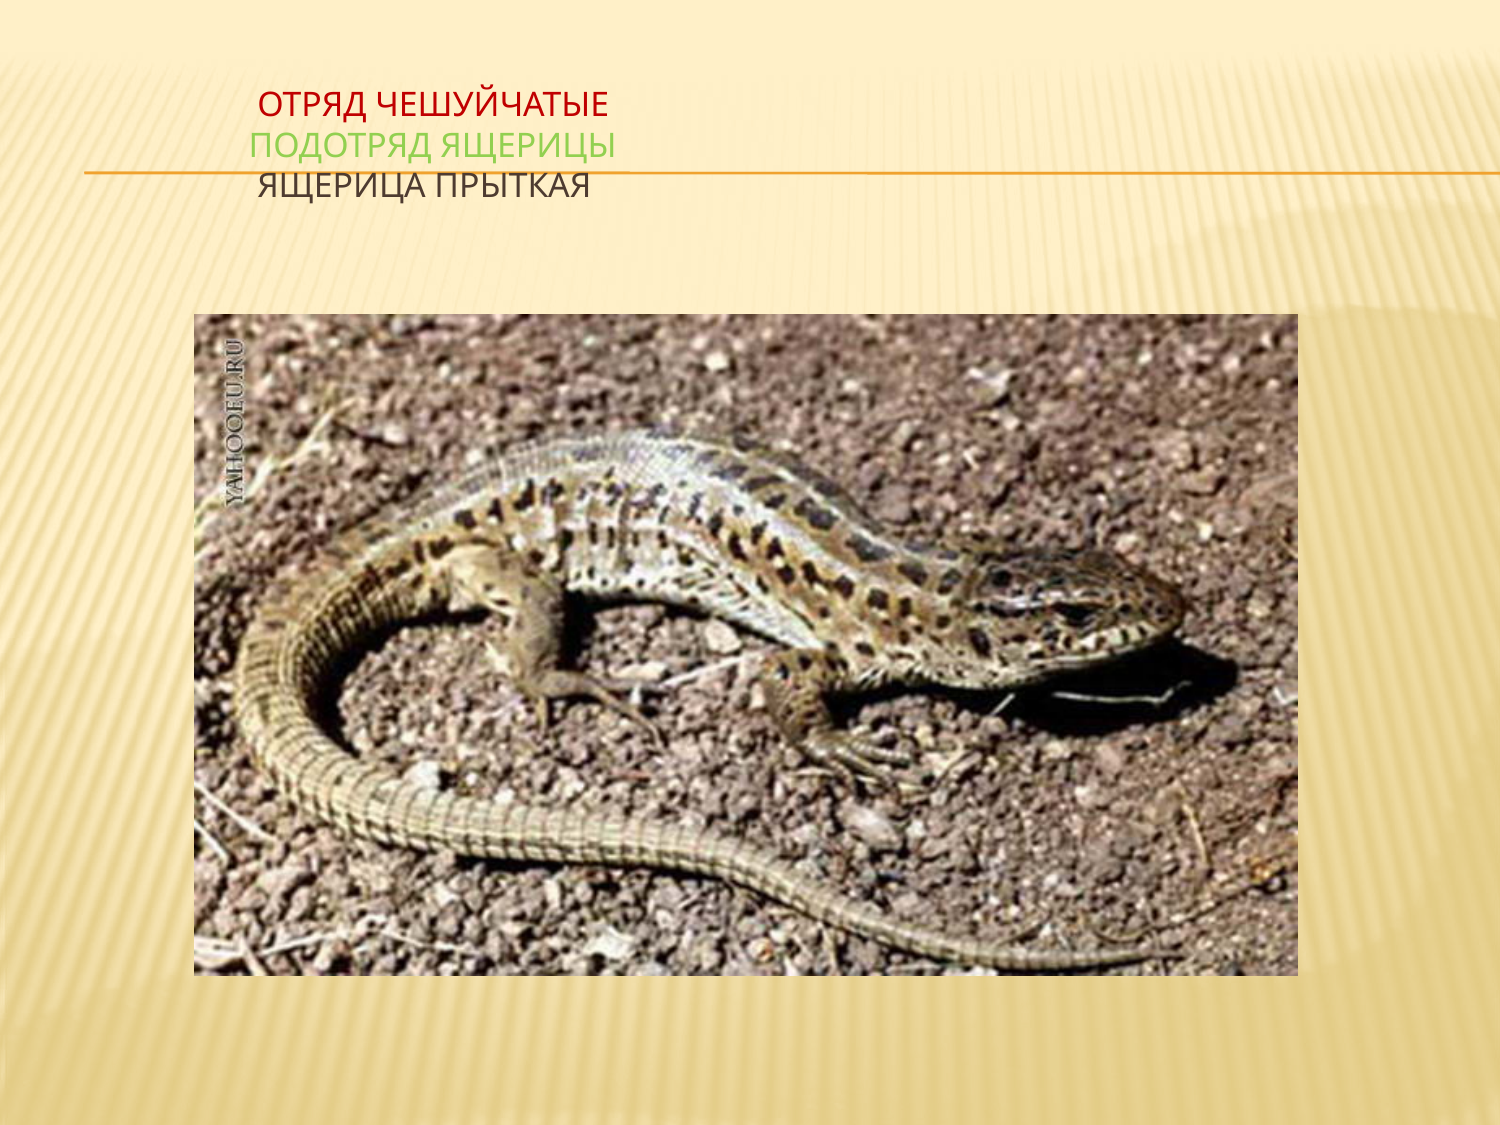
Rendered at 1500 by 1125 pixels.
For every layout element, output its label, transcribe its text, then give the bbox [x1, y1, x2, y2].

title Отряд Чешуйчатые подотряд ящерицы ящерица прыткая [50, 75, 1475, 213]
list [194, 314, 1298, 977]
